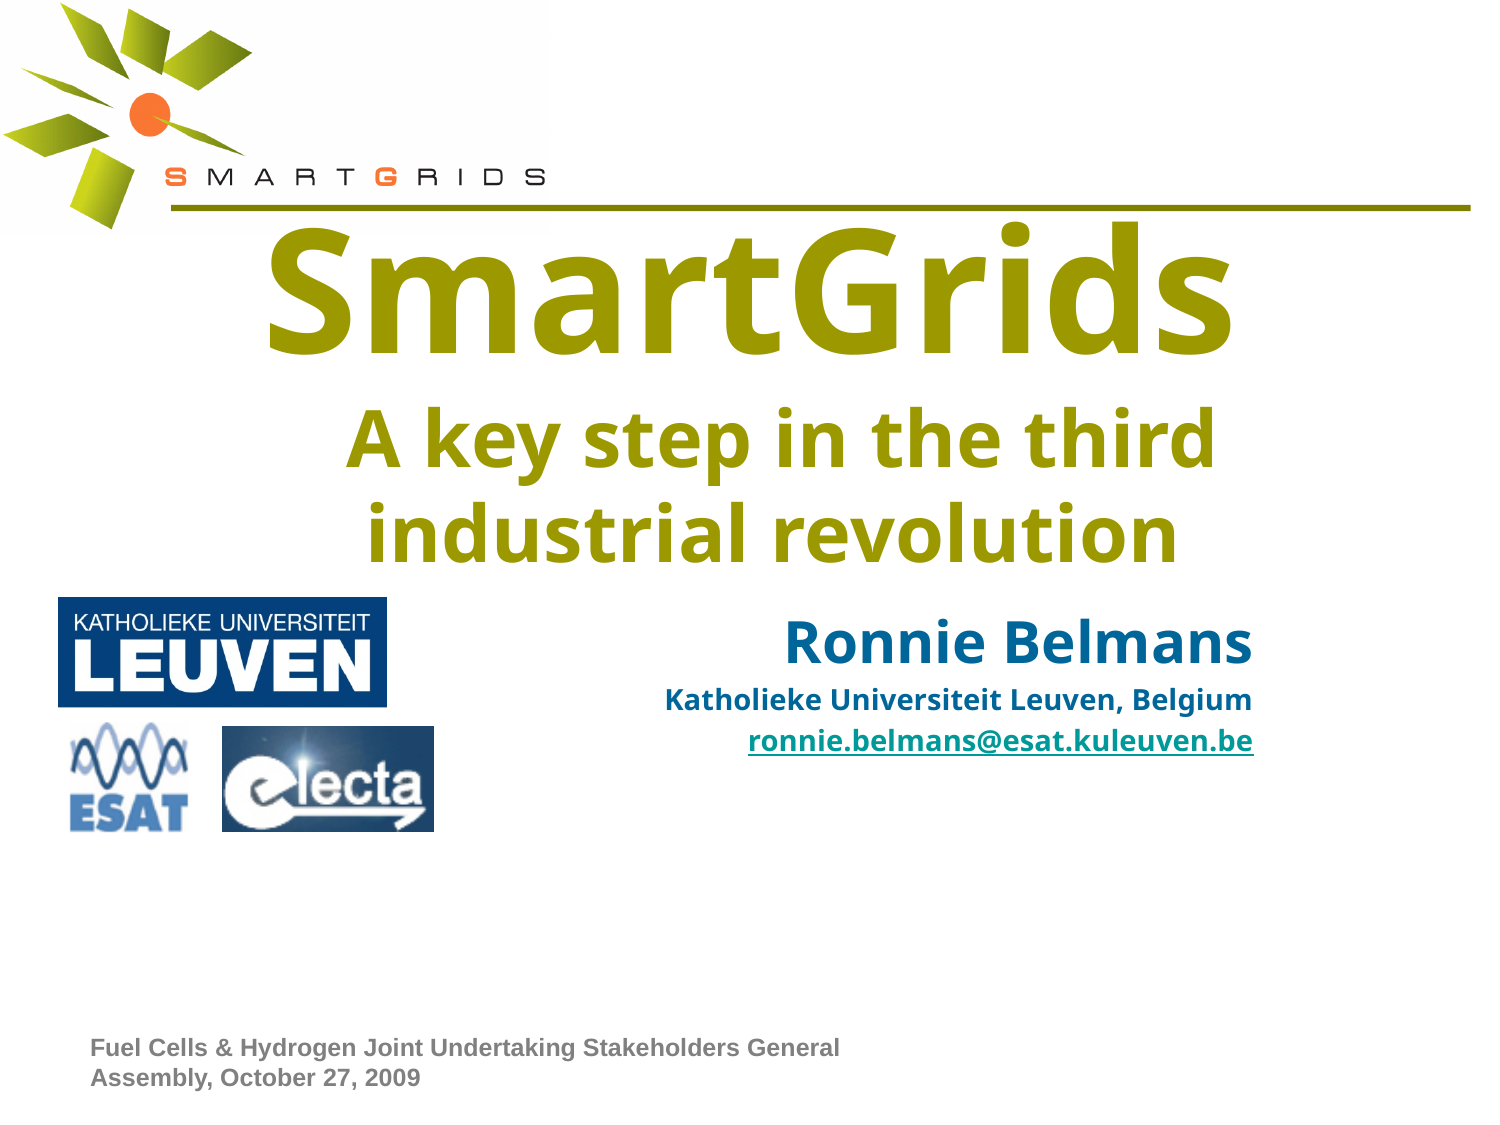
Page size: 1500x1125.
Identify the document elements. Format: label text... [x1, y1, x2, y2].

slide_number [74, 1024, 987, 1103]
picture [46, 714, 212, 841]
picture [58, 597, 388, 708]
text_box SmartGrids A key step in the third industrial revolution [135, 243, 1411, 516]
picture [222, 726, 434, 833]
text_box Ronnie Belmans Katholieke Universiteit Leuven, Belgium ronnie.belmans@esat.kuleuven.be [218, 574, 1269, 1020]
